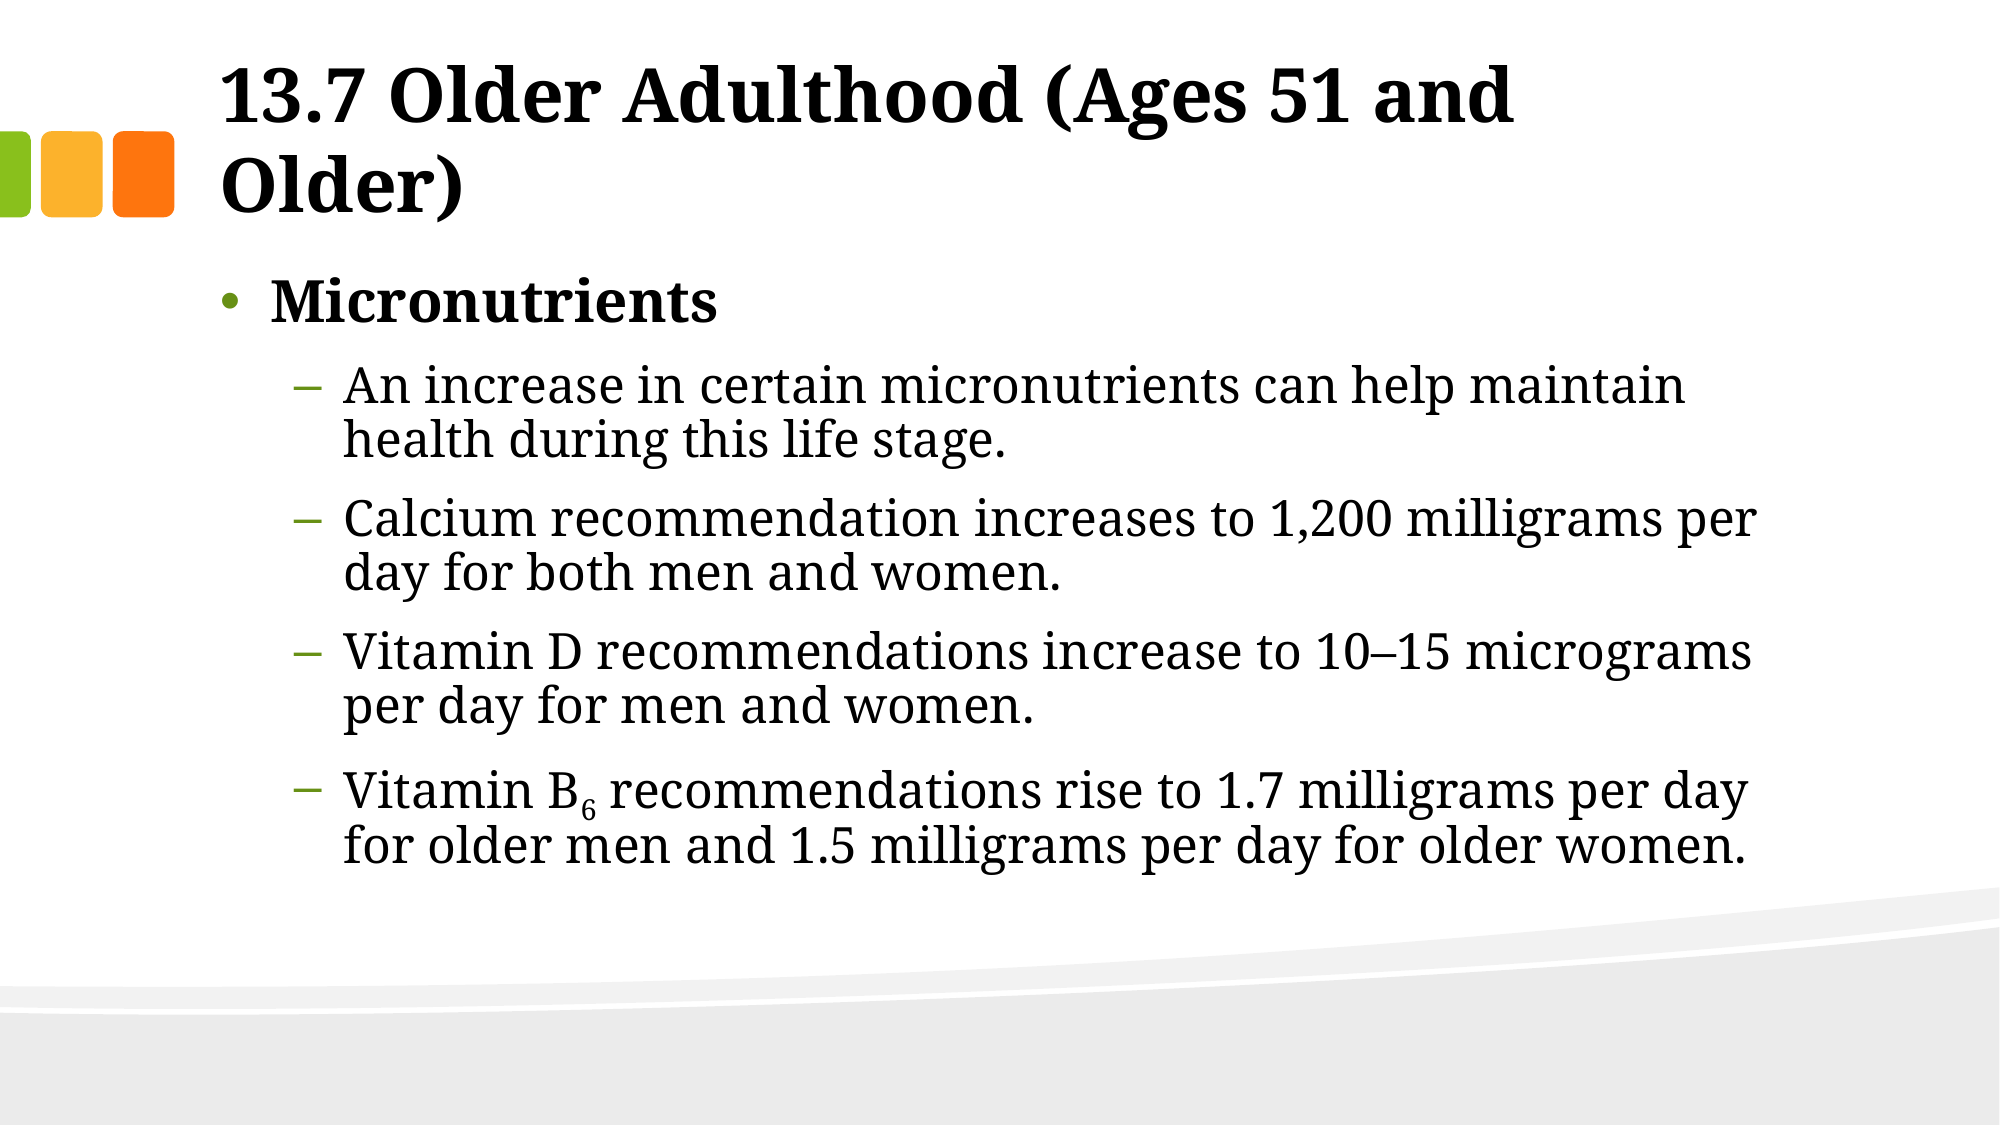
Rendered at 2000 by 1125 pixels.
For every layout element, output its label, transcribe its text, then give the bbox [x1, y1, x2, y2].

title 13.7 Older Adulthood (Ages 51 and Older) [199, 24, 1800, 238]
list Micronutrients An increase in certain micronutrients can help maintain health during this life stage. Calcium recommendation increases to 1,200 milligrams per day for both men and women. Vitamin D recommendations increase to 10–15 micrograms per day for men and women. Vitamin B6 recommendations rise to 1.7 milligrams per day for older men and 1.5 milligrams per day for older women. [199, 262, 1800, 1013]
